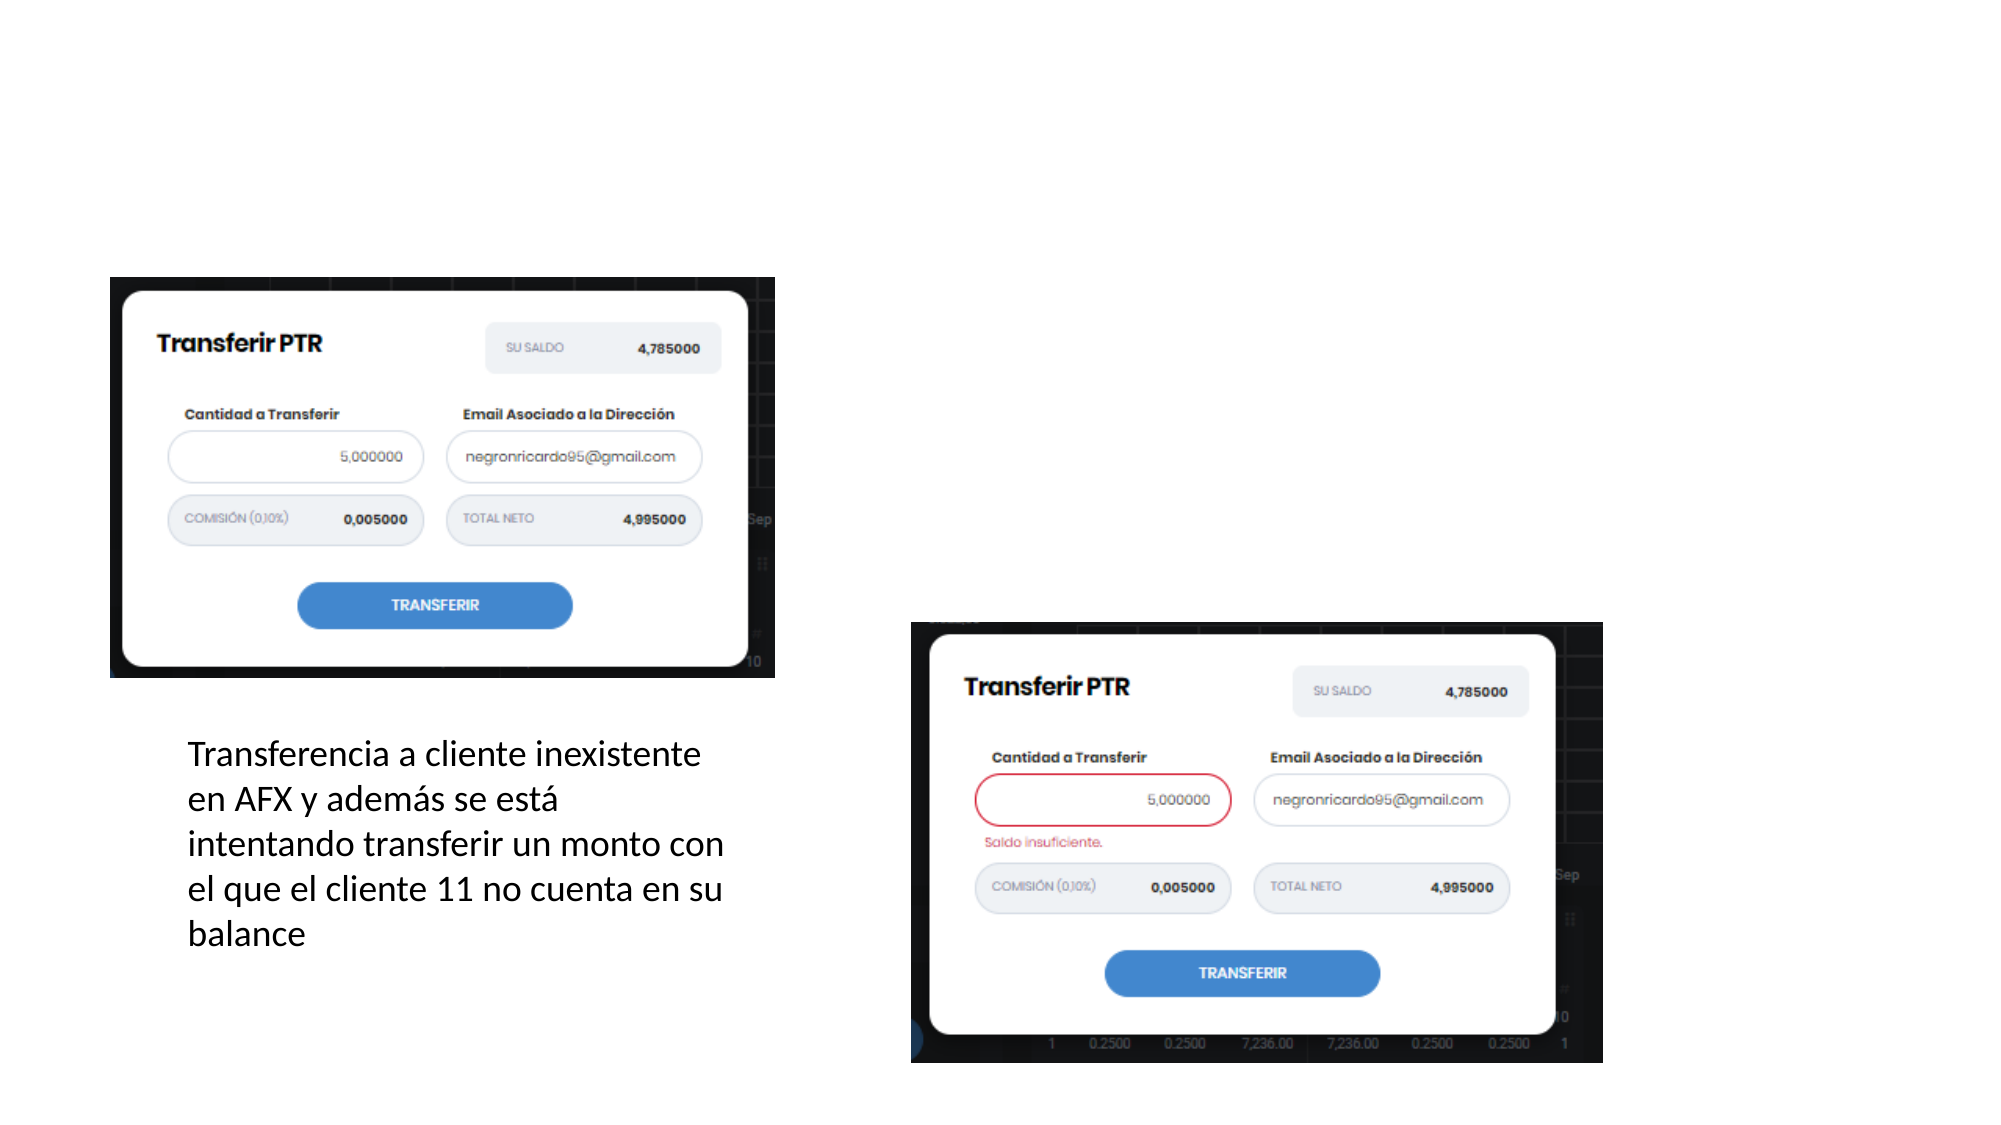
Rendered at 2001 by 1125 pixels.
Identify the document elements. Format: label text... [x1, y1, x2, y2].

picture [110, 277, 775, 678]
picture [911, 622, 1603, 1063]
text_box Transferencia a cliente inexistente en AFX y además se está intentando transferir un monto con el que el cliente 11 no cuenta en su balance [173, 721, 747, 961]
